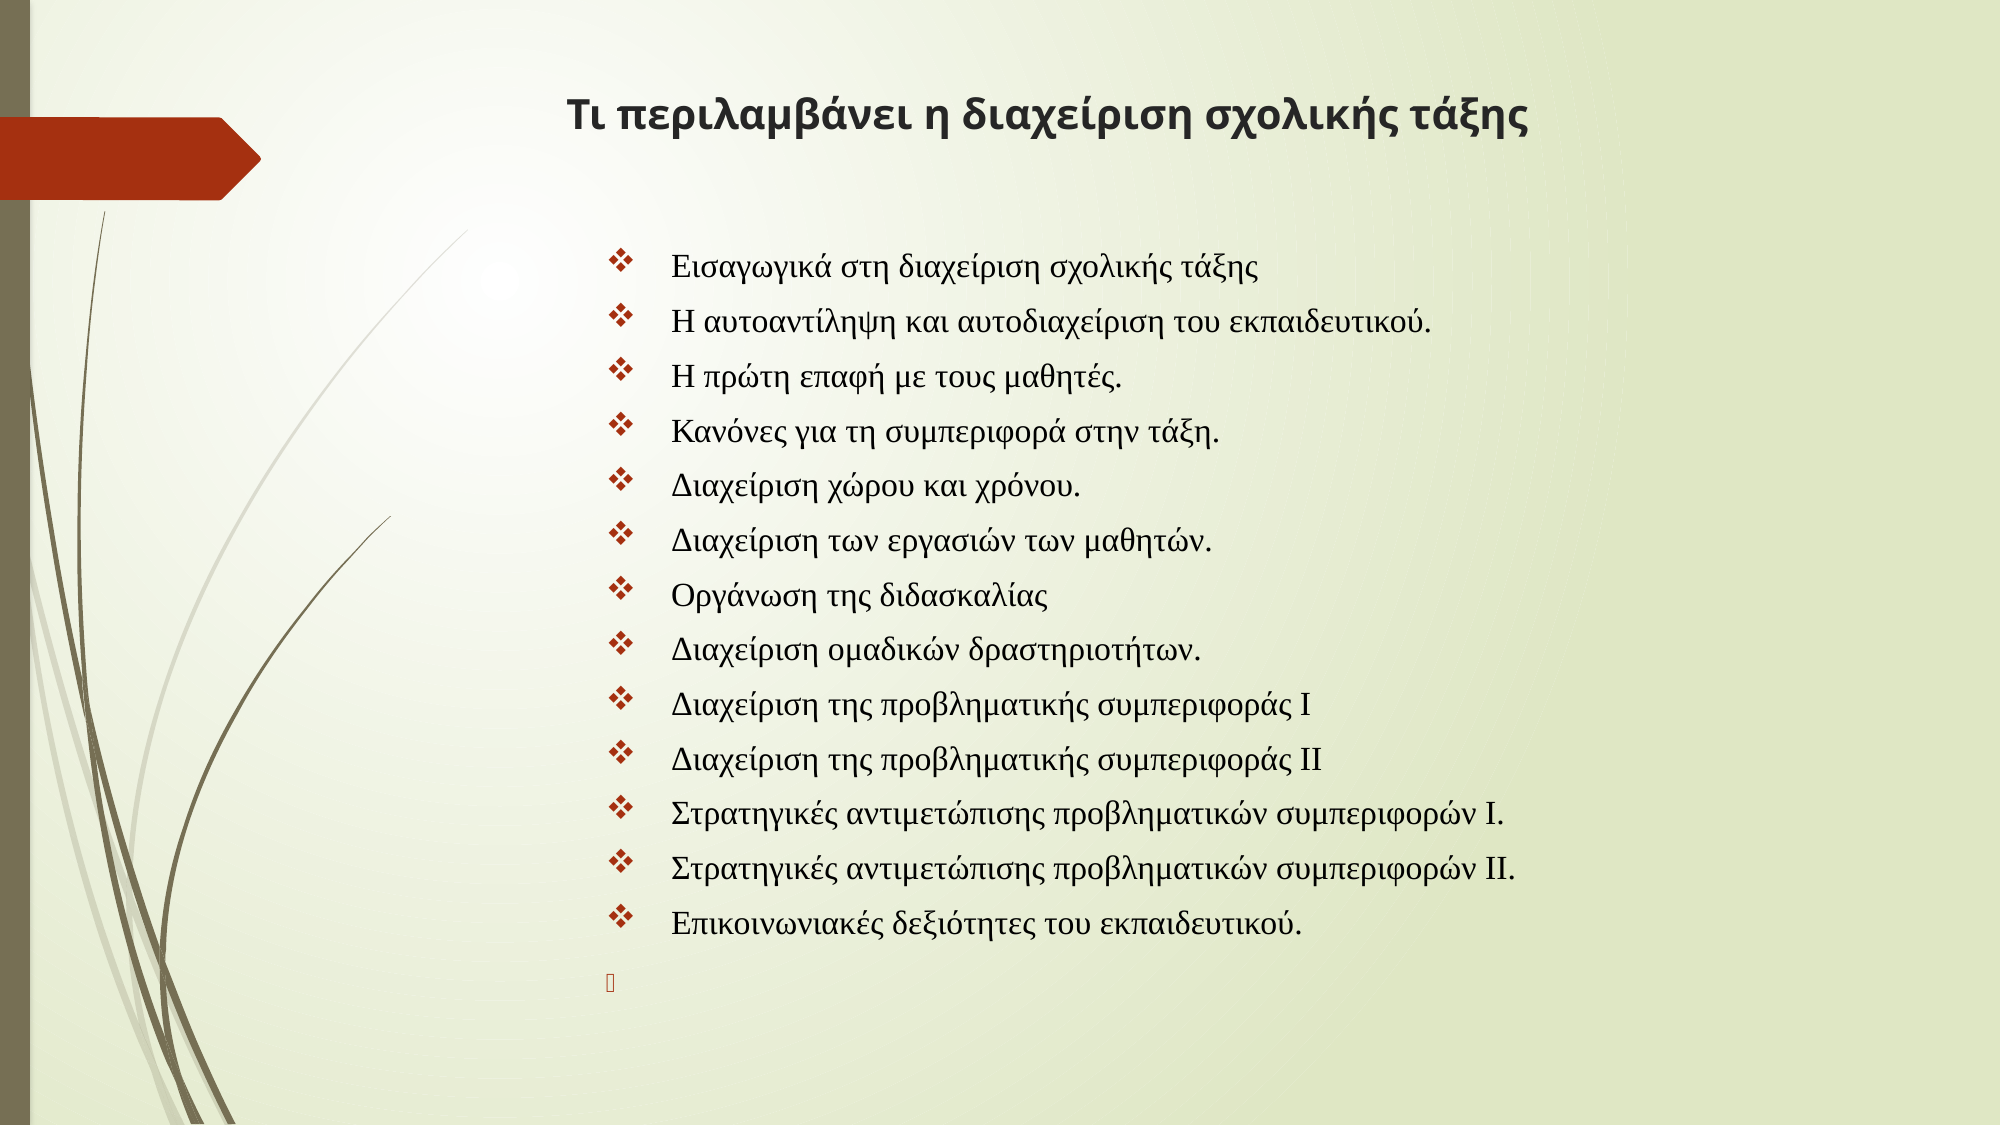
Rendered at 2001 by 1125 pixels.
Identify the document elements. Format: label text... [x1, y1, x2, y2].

title Τι περιλαμβάνει η διαχείριση σχολικής τάξης [424, 80, 1670, 157]
list Εισαγωγικά στη διαχείριση σχολικής τάξης Η αυτοαντίληψη και αυτοδιαχείριση του εκπαιδευτικού. Η πρώτη επαφή με τους μαθητές. Κανόνες για τη συμπεριφορά στην τάξη. Διαχείριση χώρου και χρόνου. Διαχείριση των εργασιών των μαθητών. Οργάνωση της διδασκαλίας Διαχείριση ομαδικών δραστηριοτήτων. Διαχείριση της προβληματικής συμπεριφοράς Ι Διαχείριση της προβληματικής συμπεριφοράς ΙΙ Στρατηγικές αντιμετώπισης προβληματικών συμπεριφορών Ι. Στρατηγικές αντιμετώπισης προβληματικών συμπεριφορών ΙΙ. Επικοινωνιακές δεξιότητες του εκπαιδευτικού. [590, 228, 1622, 1031]
